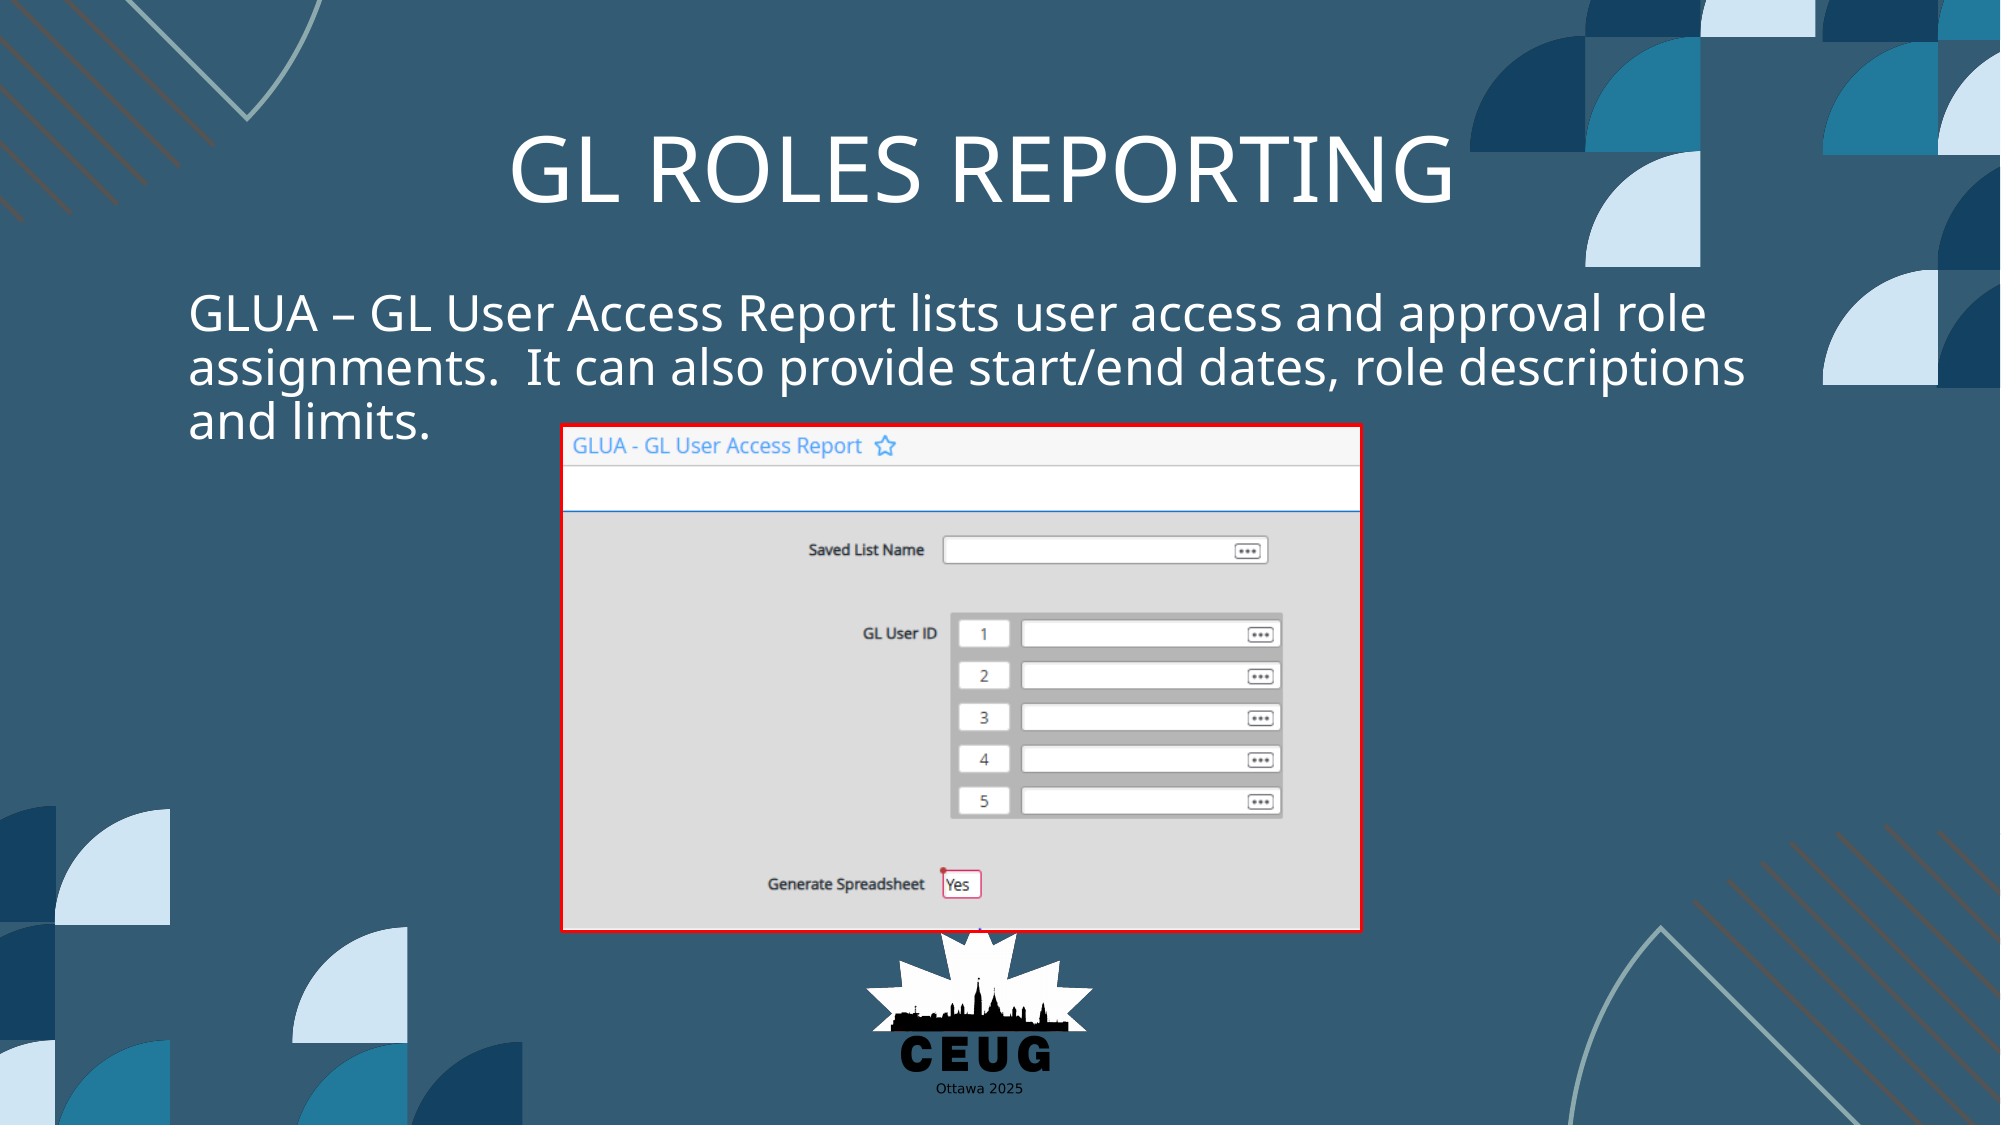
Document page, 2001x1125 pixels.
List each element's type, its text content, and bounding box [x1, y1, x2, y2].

picture [292, 982, 523, 1125]
picture [1822, 0, 2001, 388]
picture [866, 982, 1093, 1100]
picture [1470, 0, 1816, 63]
picture [0, 806, 170, 1125]
picture [562, 426, 1361, 931]
title GL ROLES REPORTING [120, 63, 1846, 282]
text_box GLUA – GL User Access Report lists user access and approval role assignments. It can also provide start/end dates, role descriptions and limits. [173, 281, 1846, 982]
